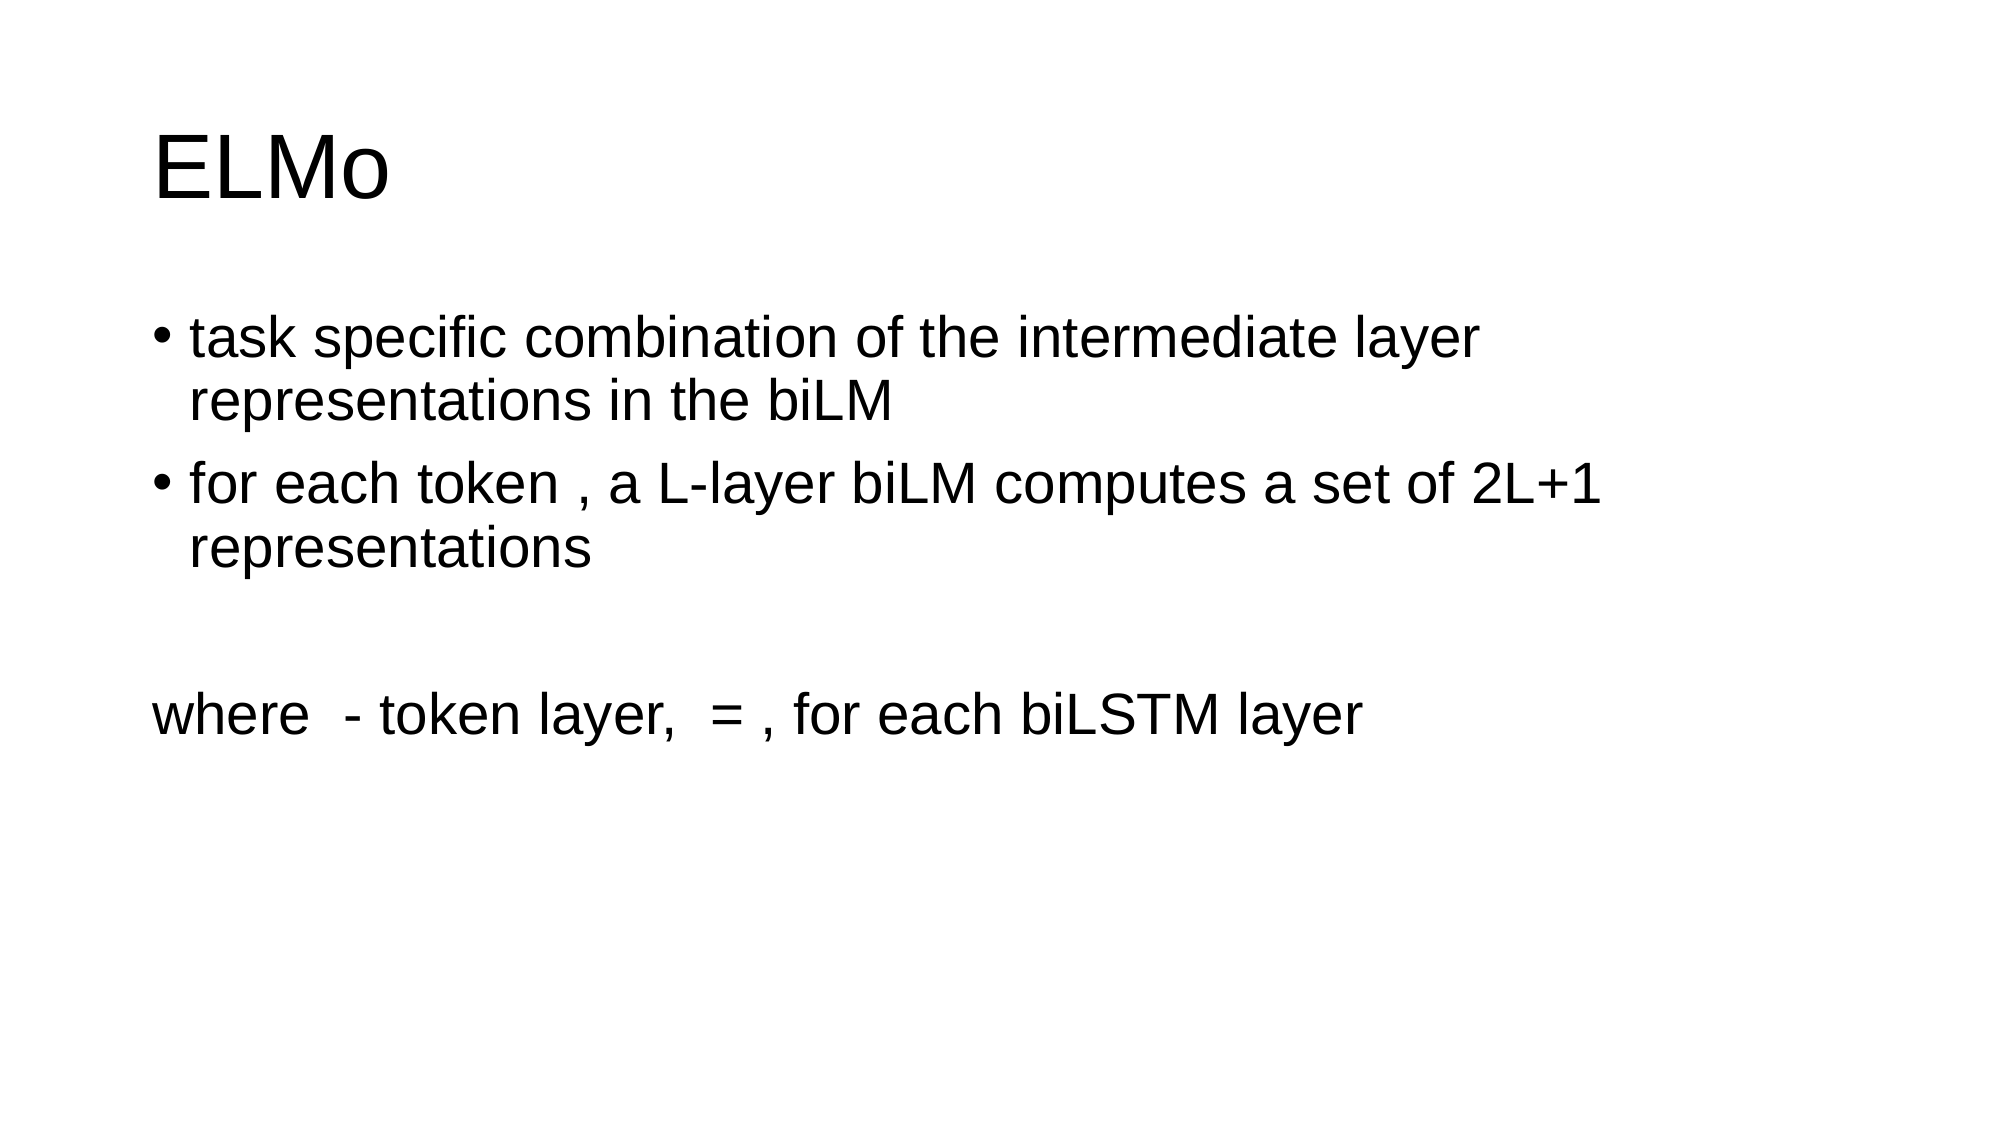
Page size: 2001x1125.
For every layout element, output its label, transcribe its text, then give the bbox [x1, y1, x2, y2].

title ELMo [137, 59, 1863, 278]
